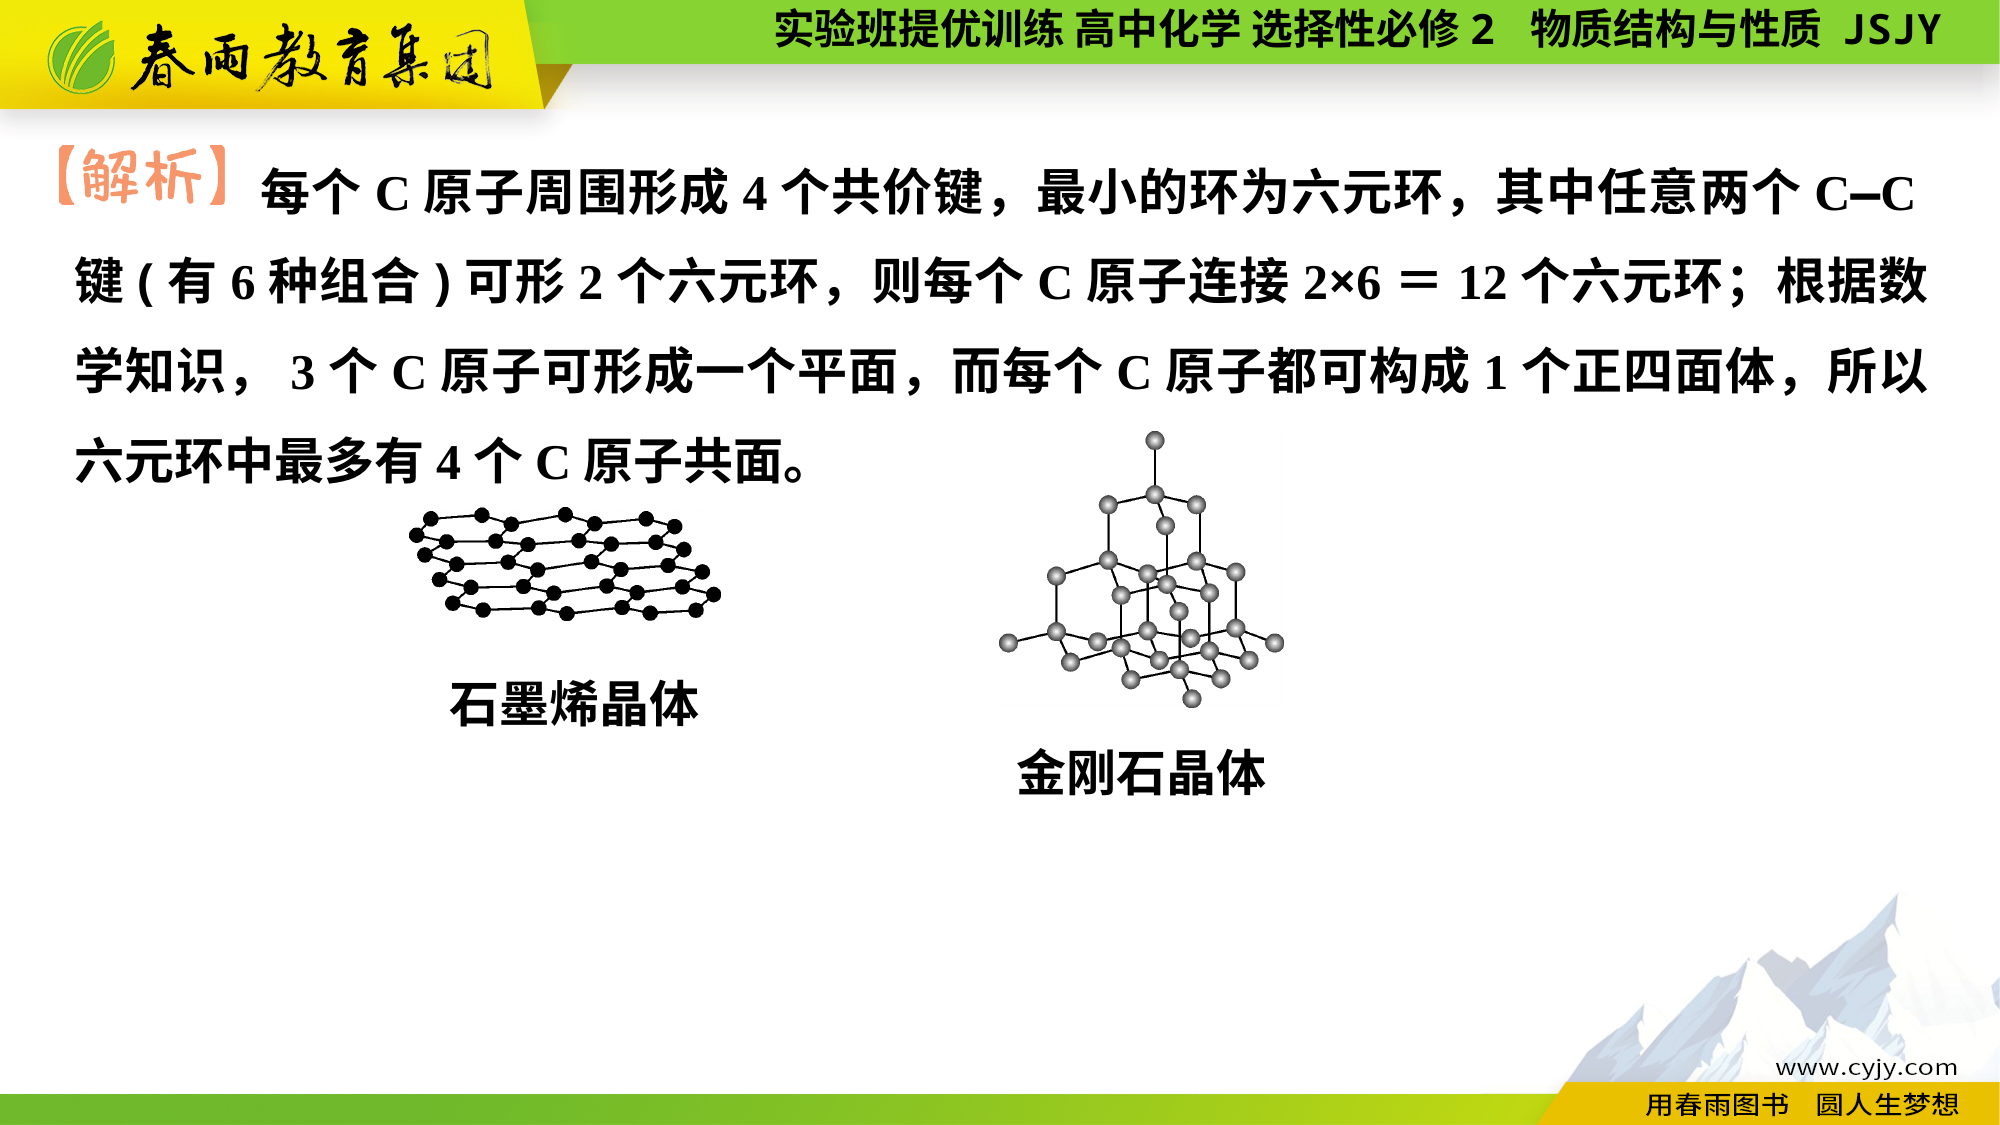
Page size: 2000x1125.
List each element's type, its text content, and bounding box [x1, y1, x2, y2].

text_box 金刚石晶体 [1001, 716, 1282, 810]
text_box 石墨烯晶体 [435, 635, 715, 740]
picture [0, 0, 2000, 1125]
list 每个C原子周围形成4个共价键，最小的环为六元环，其中任意两个C—C键(有6种组合)可形2个六元环，则每个C原子连接2×6＝12个六元环；根据数学知识，3个C原子可形成一个平面，而每个C原子都可构成1个正四面体，所以六元环中最多有4个C原子共面。 [59, 122, 1944, 490]
